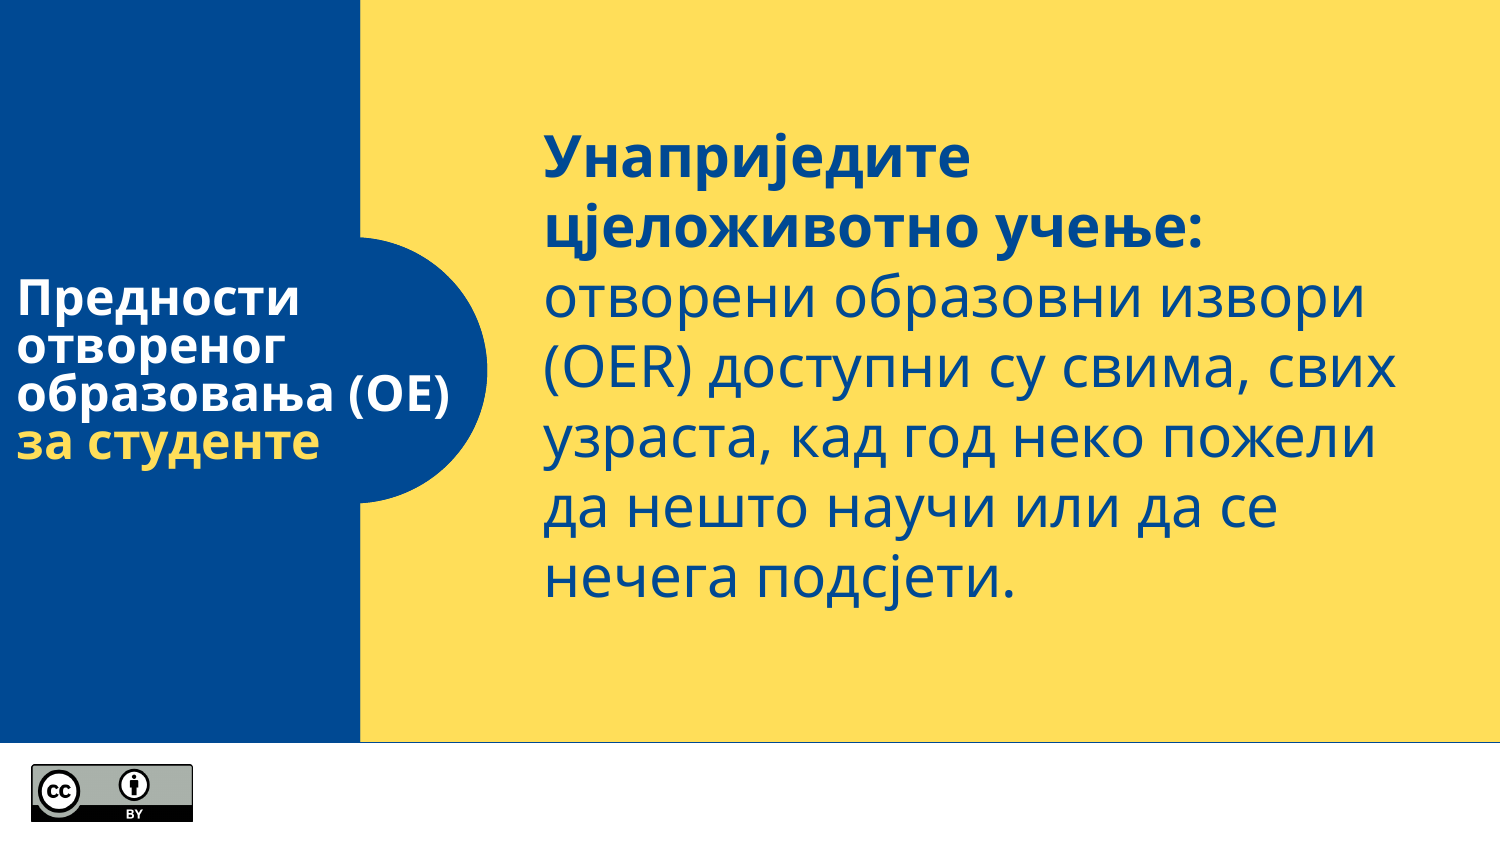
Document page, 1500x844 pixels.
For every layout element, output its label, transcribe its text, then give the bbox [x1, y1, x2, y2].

text_box Унаприједите цјеложивотно учење: отворени образовни извори (OER) доступни су свима, свих узраста, кад год неко пожели да нешто научи или да се нечега подсјети. [528, 104, 1422, 625]
text_box [0, 0, 361, 742]
text_box [284, 485, 421, 504]
picture [31, 764, 193, 822]
text_box [0, 750, 1500, 844]
text_box Предности отвореног образовања (ОЕ) за студенте [1, 262, 488, 485]
text_box [274, 237, 431, 262]
